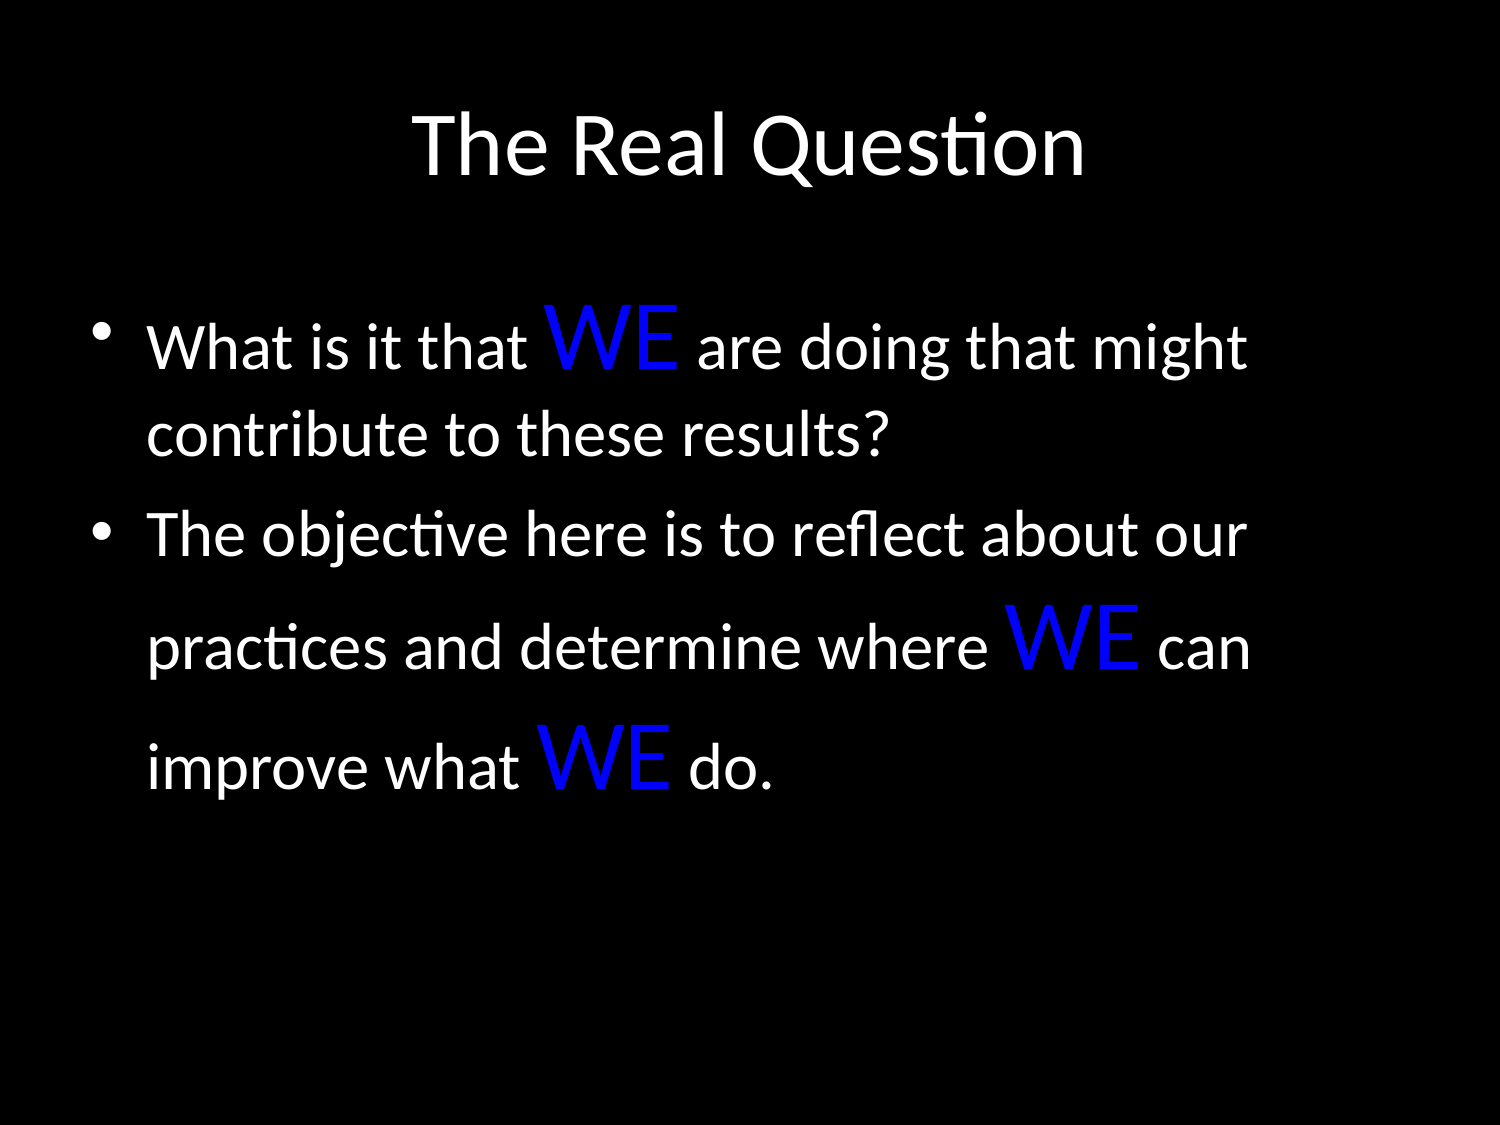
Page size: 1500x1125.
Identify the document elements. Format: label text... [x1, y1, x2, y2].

title The Real Question [75, 45, 1425, 233]
list What is it that WE are doing that might contribute to these results? The objective here is to reflect about our practices and determine where WE can improve what WE do. [75, 262, 1425, 1005]
